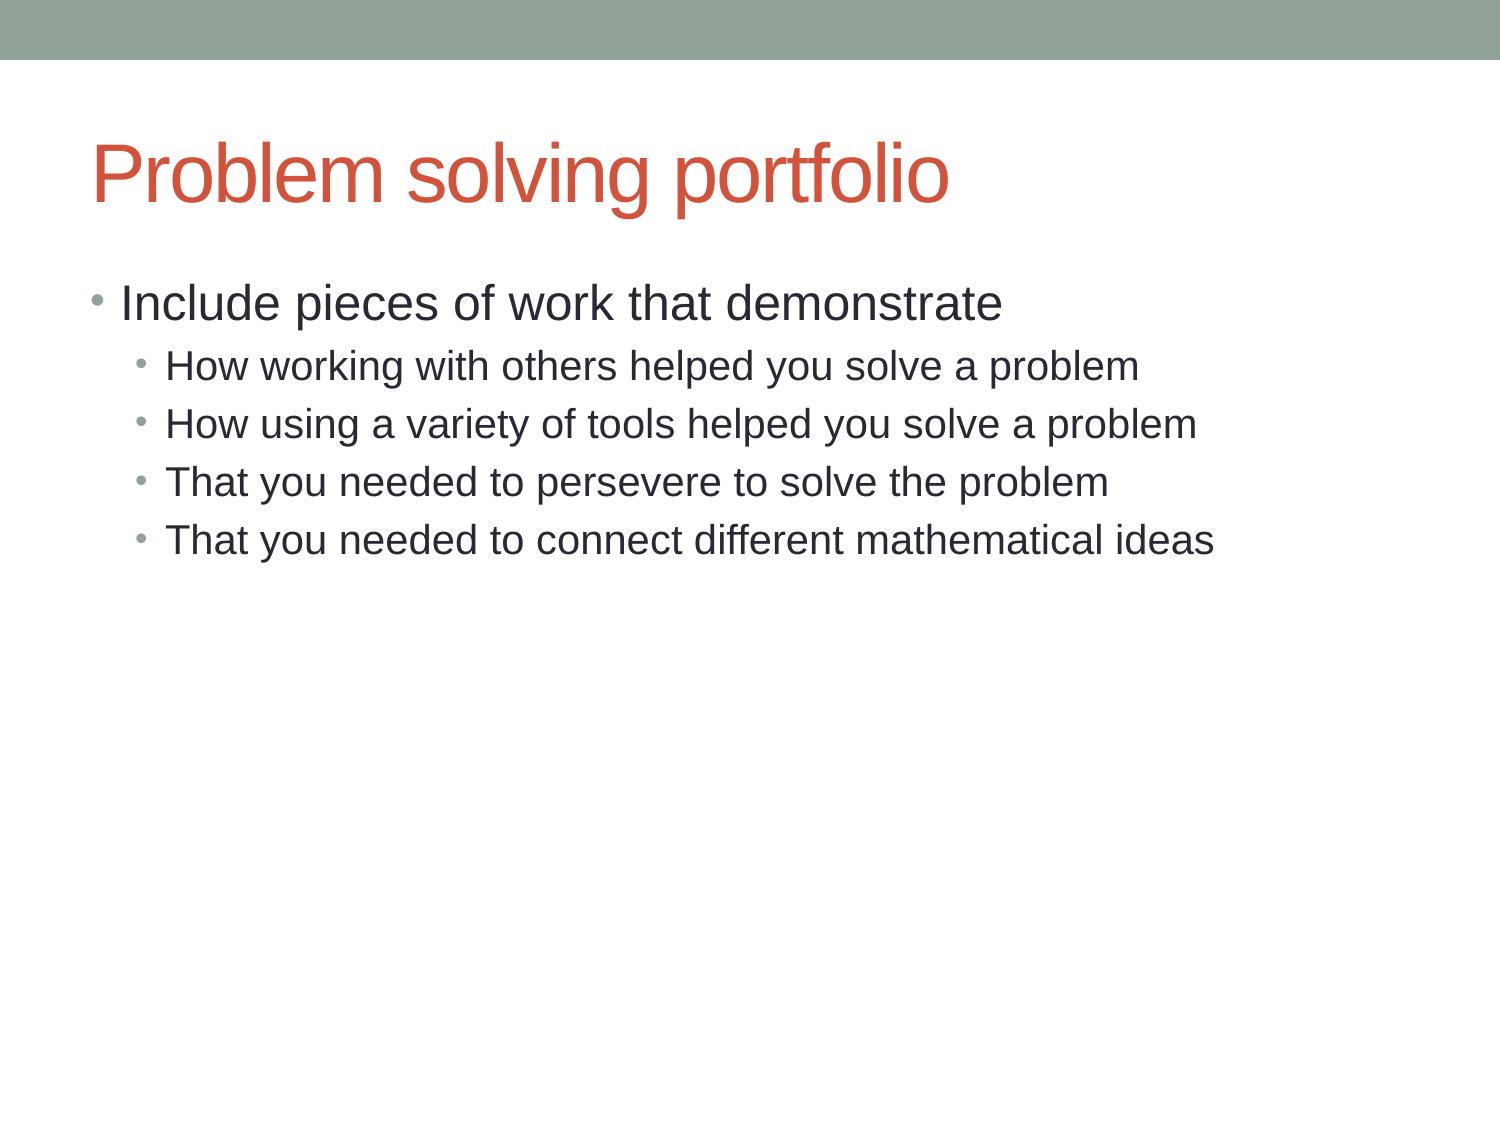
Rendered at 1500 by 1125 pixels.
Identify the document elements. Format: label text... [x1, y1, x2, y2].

list Include pieces of work that demonstrate How working with others helped you solve a problem How using a variety of tools helped you solve a problem That you needed to persevere to solve the problem That you needed to connect different mathematical ideas [75, 262, 1425, 1063]
title Problem solving portfolio [75, 87, 1425, 250]
